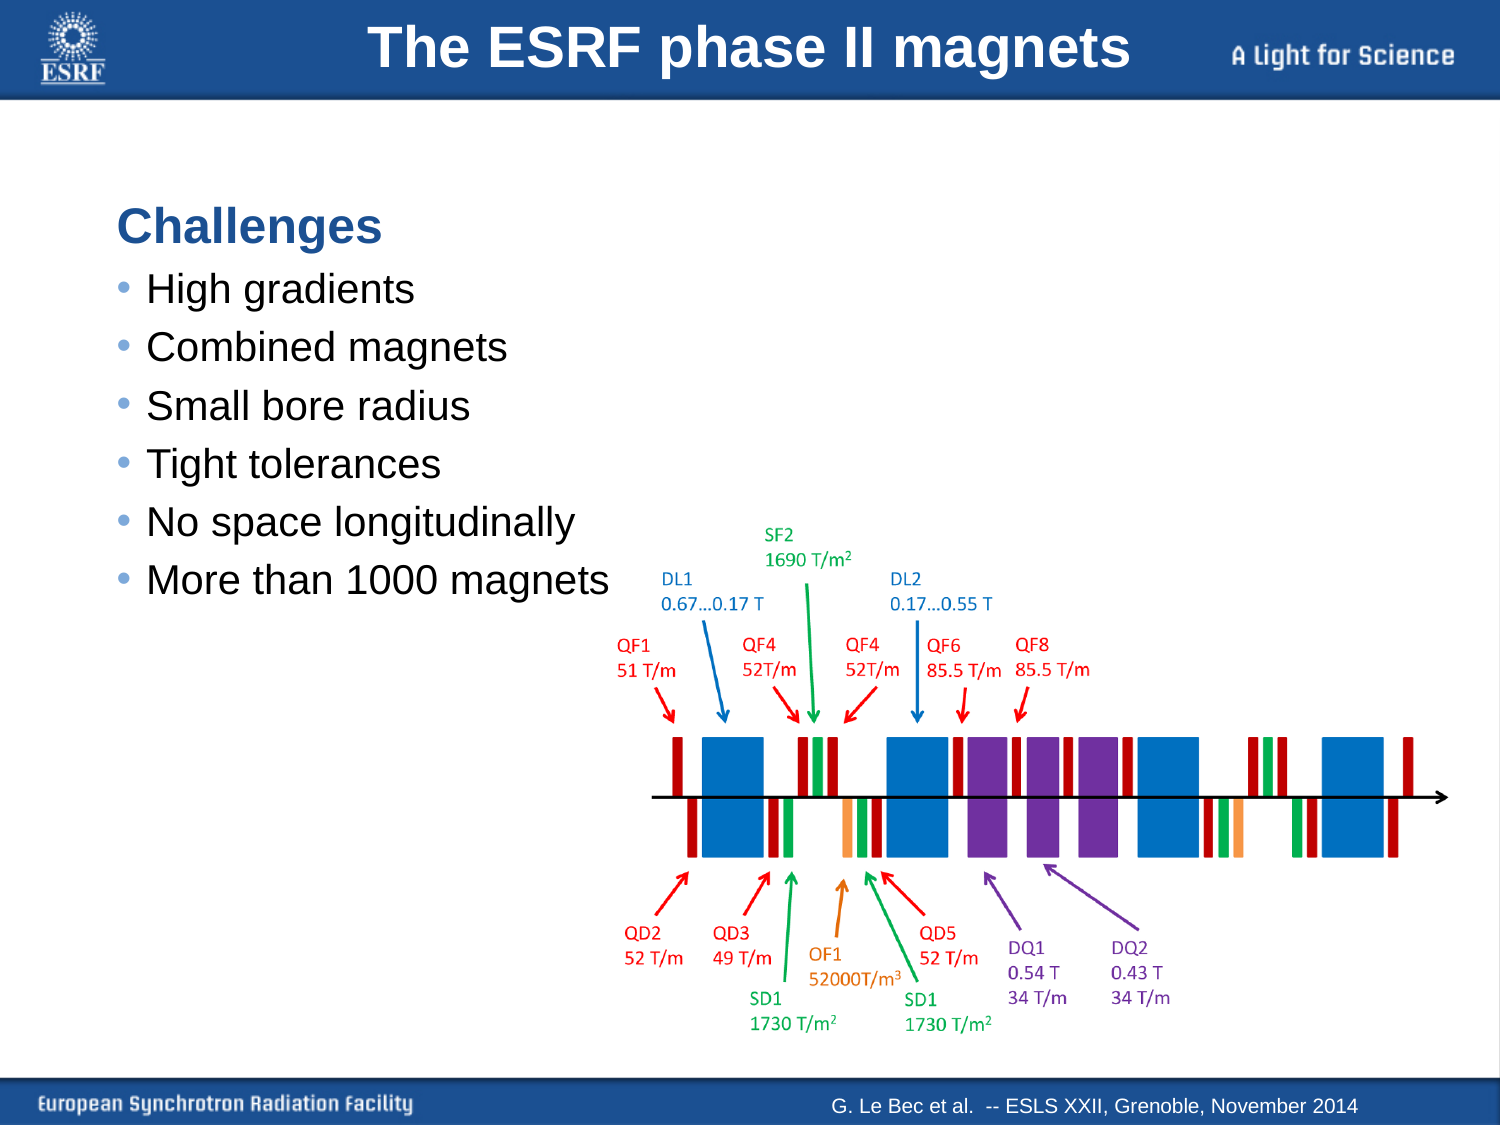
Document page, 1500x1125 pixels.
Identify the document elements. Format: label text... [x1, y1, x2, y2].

text_box [76, 160, 1500, 1012]
title The ESRF phase II magnets [74, 0, 1426, 114]
footer G. Le Bec et al. -- ESLS XXII, Grenoble, November 2014 [689, 1084, 1374, 1123]
text_box Challenges High gradients Combined magnets Small bore radius Tight tolerances No space longitudinally More than 1000 magnets [101, 185, 1500, 1037]
picture [0, 0, 1500, 1125]
